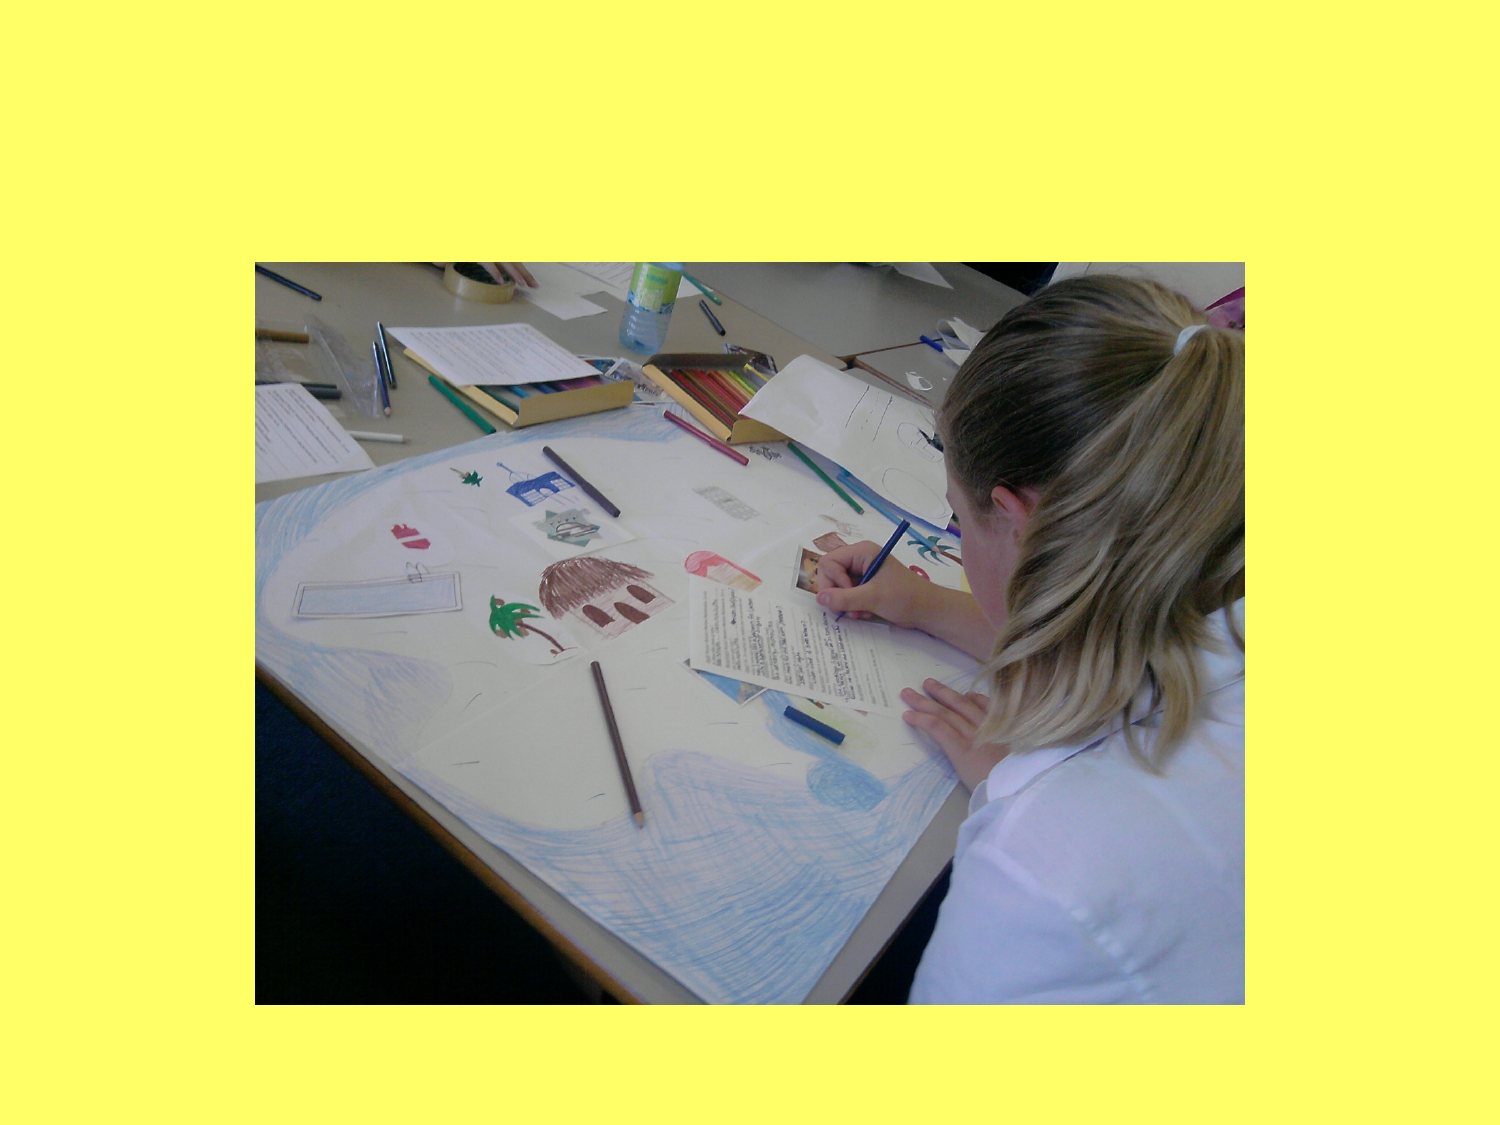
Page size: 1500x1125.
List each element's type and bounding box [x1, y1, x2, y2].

list [254, 262, 1246, 1006]
